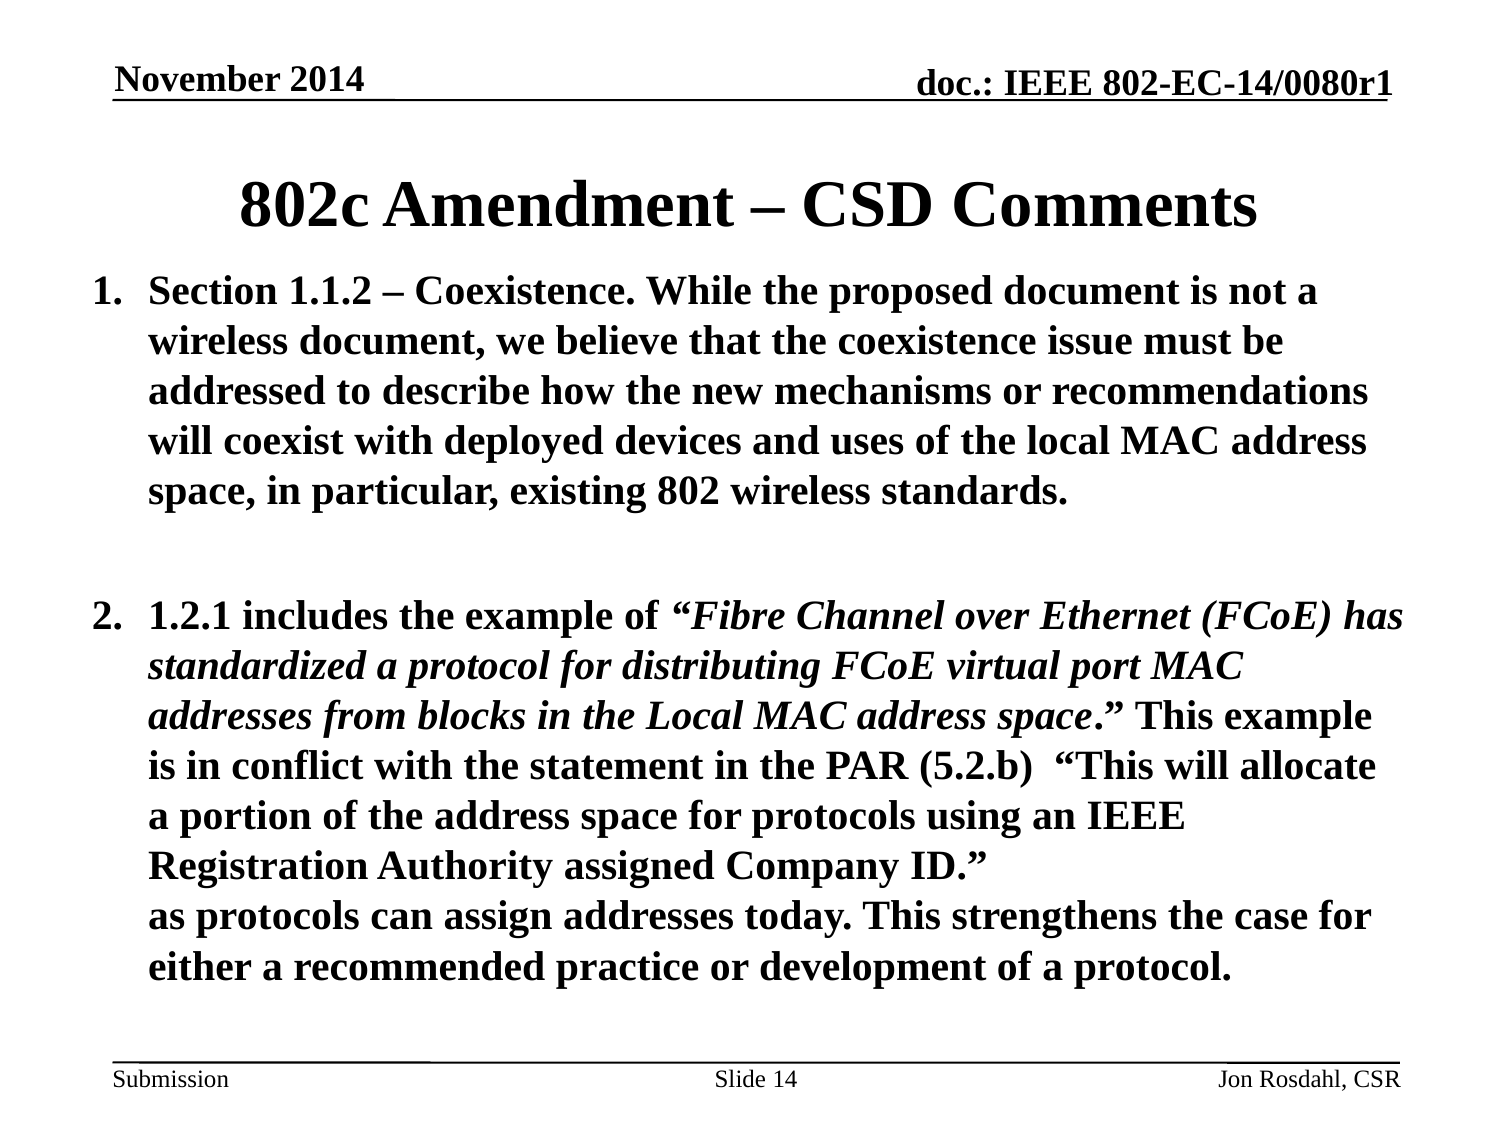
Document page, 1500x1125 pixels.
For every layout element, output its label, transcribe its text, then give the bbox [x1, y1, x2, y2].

list Section 1.1.2 – Coexistence. While the proposed document is not a wireless document, we believe that the coexistence issue must be addressed to describe how the new mechanisms or recommendations will coexist with deployed devices and uses of the local MAC address space, in particular, existing 802 wireless standards. 1.2.1 includes the example of “Fibre Channel over Ethernet (FCoE) has standardized a protocol for distributing FCoE virtual port MAC addresses from blocks in the Local MAC address space.” This example is in conflict with the statement in the PAR (5.2.b) “This will allocate a portion of the address space for protocols using an IEEE Registration Authority assigned Company ID.” as protocols can assign addresses today. This strengthens the case for either a recommended practice or development of a protocol. [76, 255, 1424, 1000]
footer Jon Rosdahl, CSR [878, 1061, 1402, 1093]
slide_number Slide 14 [712, 1061, 800, 1123]
title 802c Amendment – CSD Comments [112, 112, 1388, 255]
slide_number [114, 54, 423, 100]
